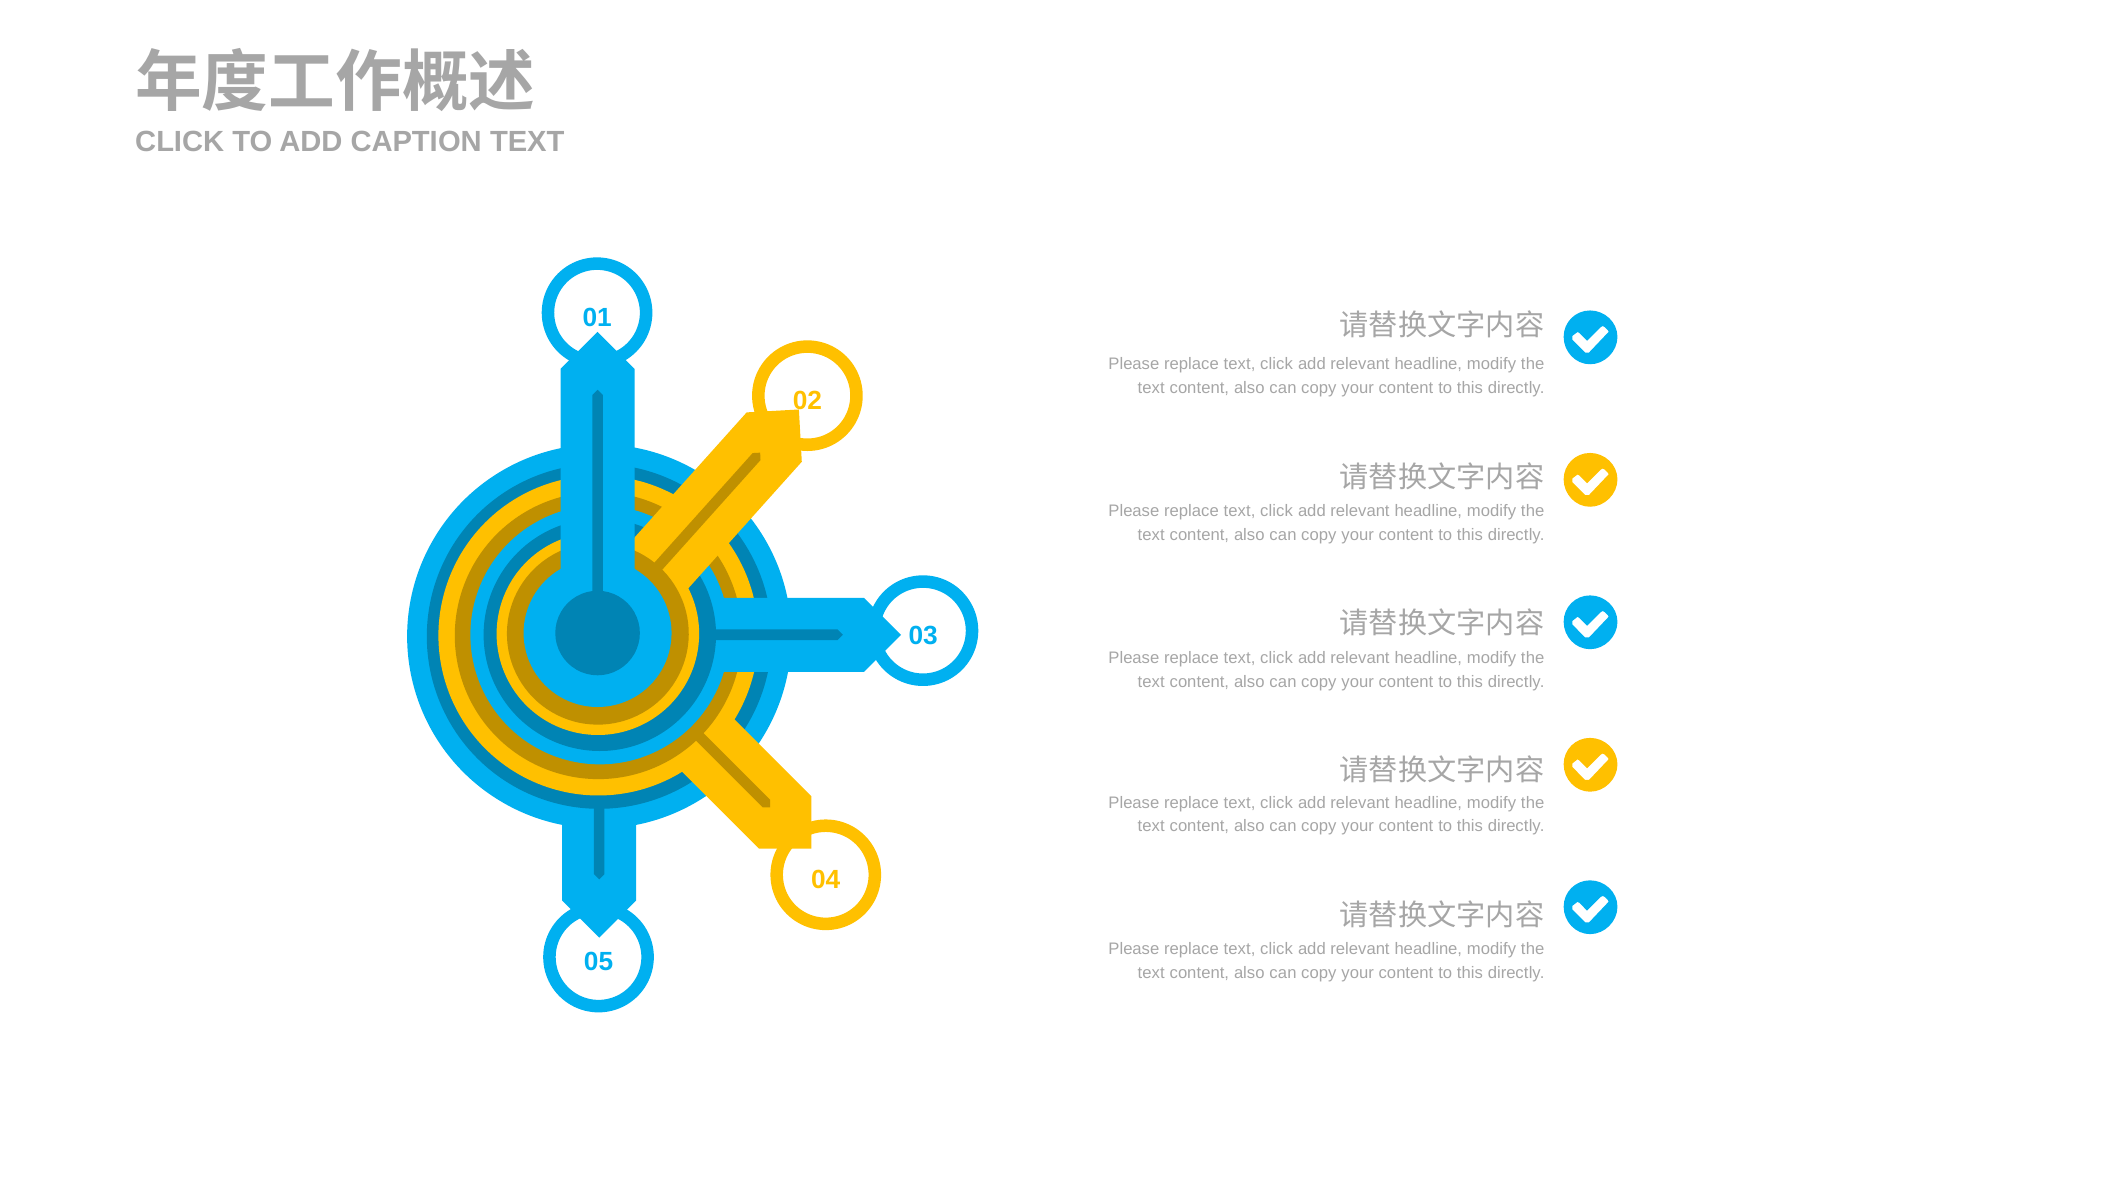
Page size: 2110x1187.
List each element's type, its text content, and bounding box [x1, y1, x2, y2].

text_box [1563, 595, 1618, 650]
text_box 03 [877, 580, 974, 681]
text_box [1563, 880, 1618, 935]
text_box 04 [797, 824, 876, 925]
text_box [1091, 452, 1546, 543]
text_box 05 [548, 938, 649, 1008]
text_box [1091, 890, 1546, 981]
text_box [1091, 305, 1546, 396]
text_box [1091, 745, 1546, 834]
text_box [523, 331, 672, 707]
text_box 02 [766, 345, 858, 446]
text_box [488, 454, 809, 916]
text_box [407, 444, 792, 938]
text_box [1563, 310, 1618, 365]
text_box 年度工作概述 [135, 38, 596, 119]
text_box CLICK TO ADD CAPTION TEXT [135, 122, 596, 158]
text_box [1563, 452, 1618, 507]
text_box [1563, 737, 1618, 792]
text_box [563, 357, 766, 761]
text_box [556, 419, 816, 851]
text_box 01 [546, 262, 648, 331]
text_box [1091, 599, 1546, 689]
